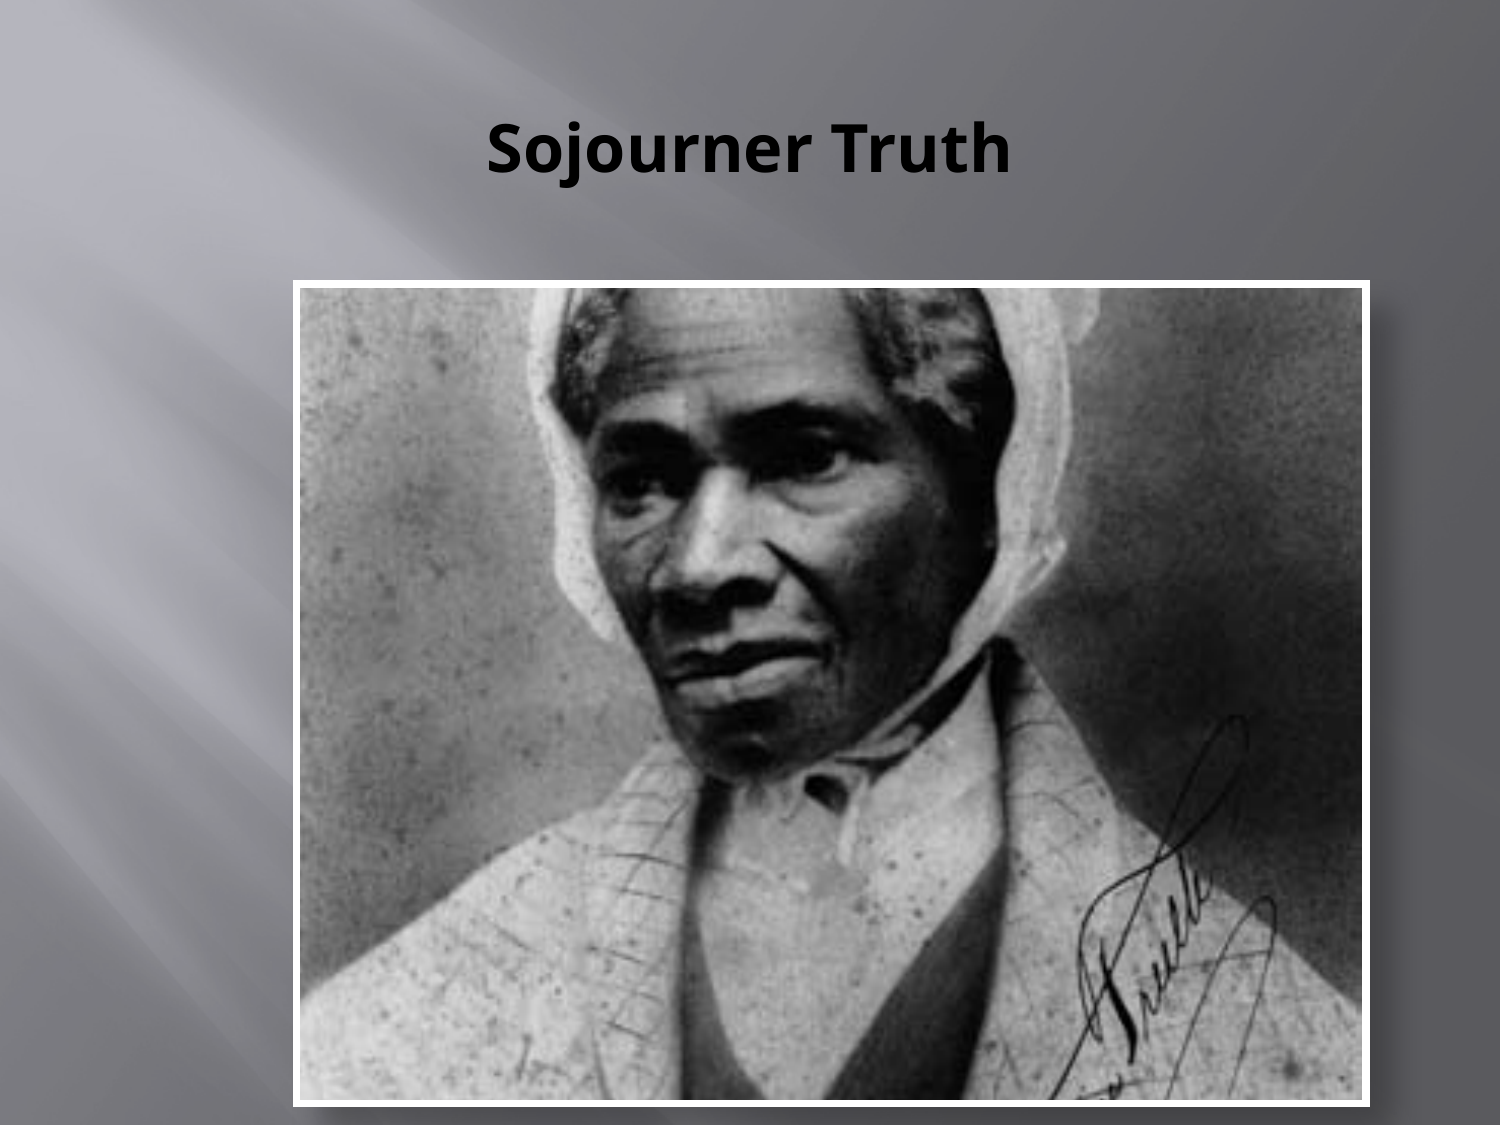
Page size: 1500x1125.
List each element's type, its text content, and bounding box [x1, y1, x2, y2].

title Sojourner Truth [300, 99, 1200, 186]
picture [299, 287, 1363, 1101]
